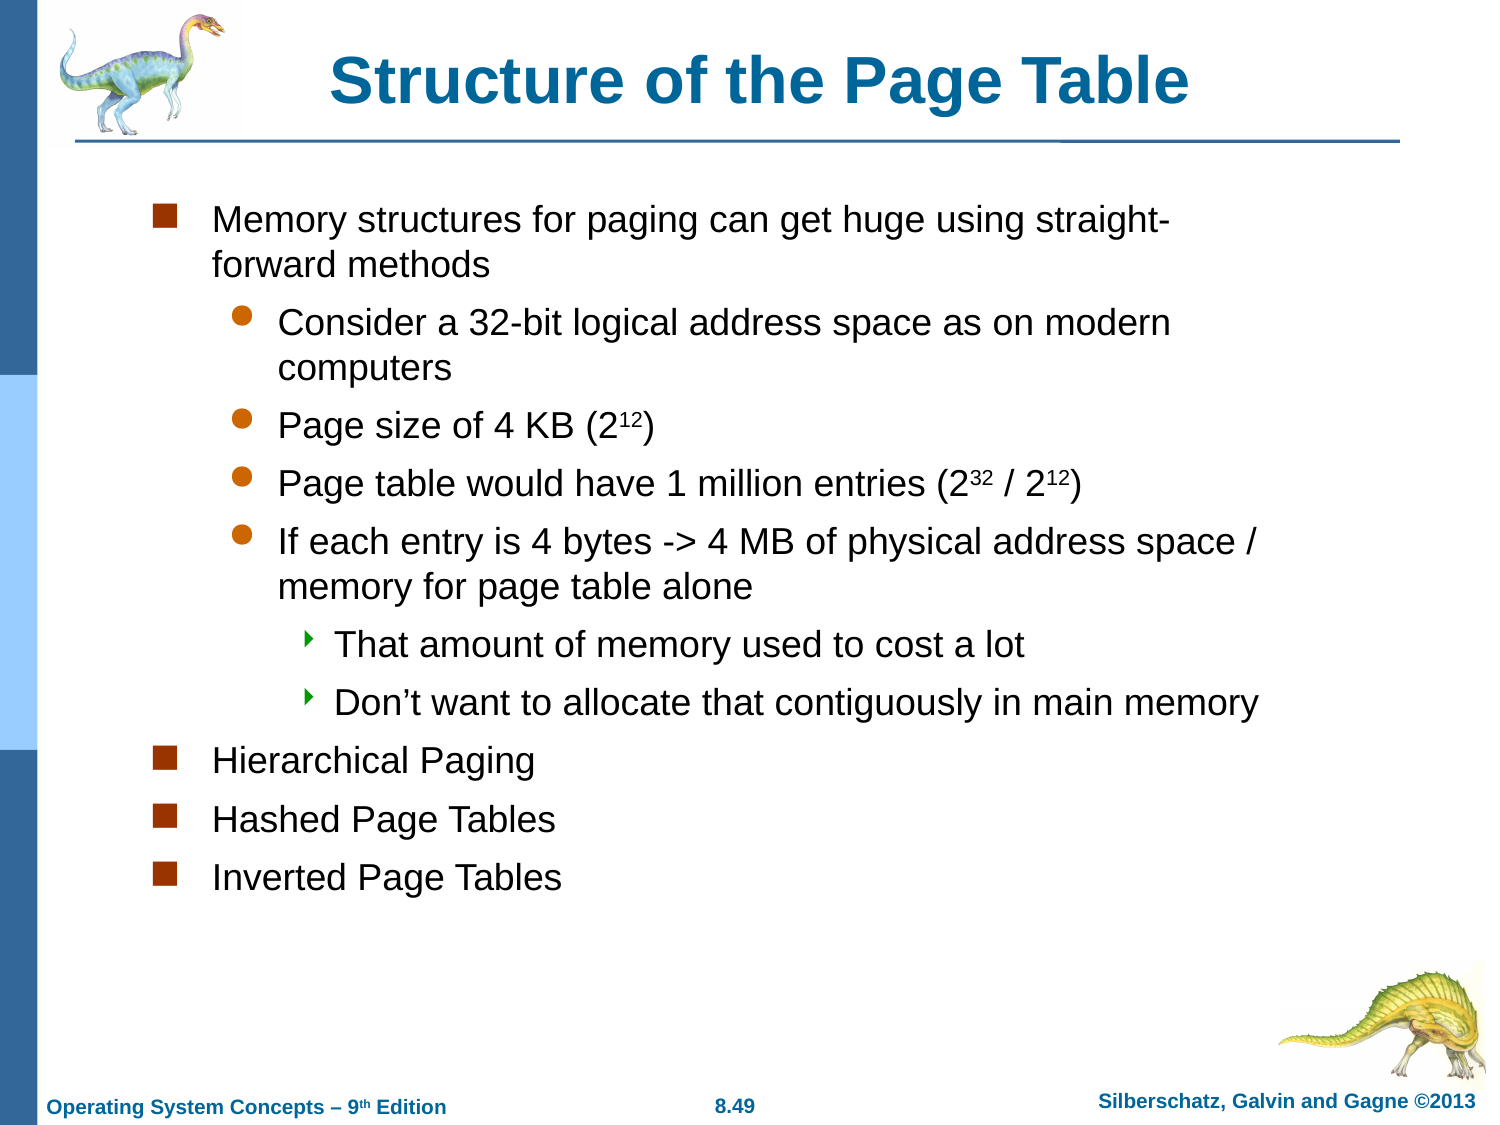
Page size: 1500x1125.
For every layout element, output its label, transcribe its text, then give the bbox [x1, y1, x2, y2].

list Memory structures for paging can get huge using straight-forward methods Consider a 32-bit logical address space as on modern computers Page size of 4 KB (212) Page table would have 1 million entries (232 / 212) If each entry is 4 bytes -> 4 MB of physical address space / memory for page table alone That amount of memory used to cost a lot Don’t want to allocate that contiguously in main memory Hierarchical Paging Hashed Page Tables Inverted Page Tables [140, 186, 1309, 923]
title Structure of the Page Table [85, 29, 1436, 125]
picture [46, 0, 243, 149]
picture [1275, 959, 1486, 1090]
